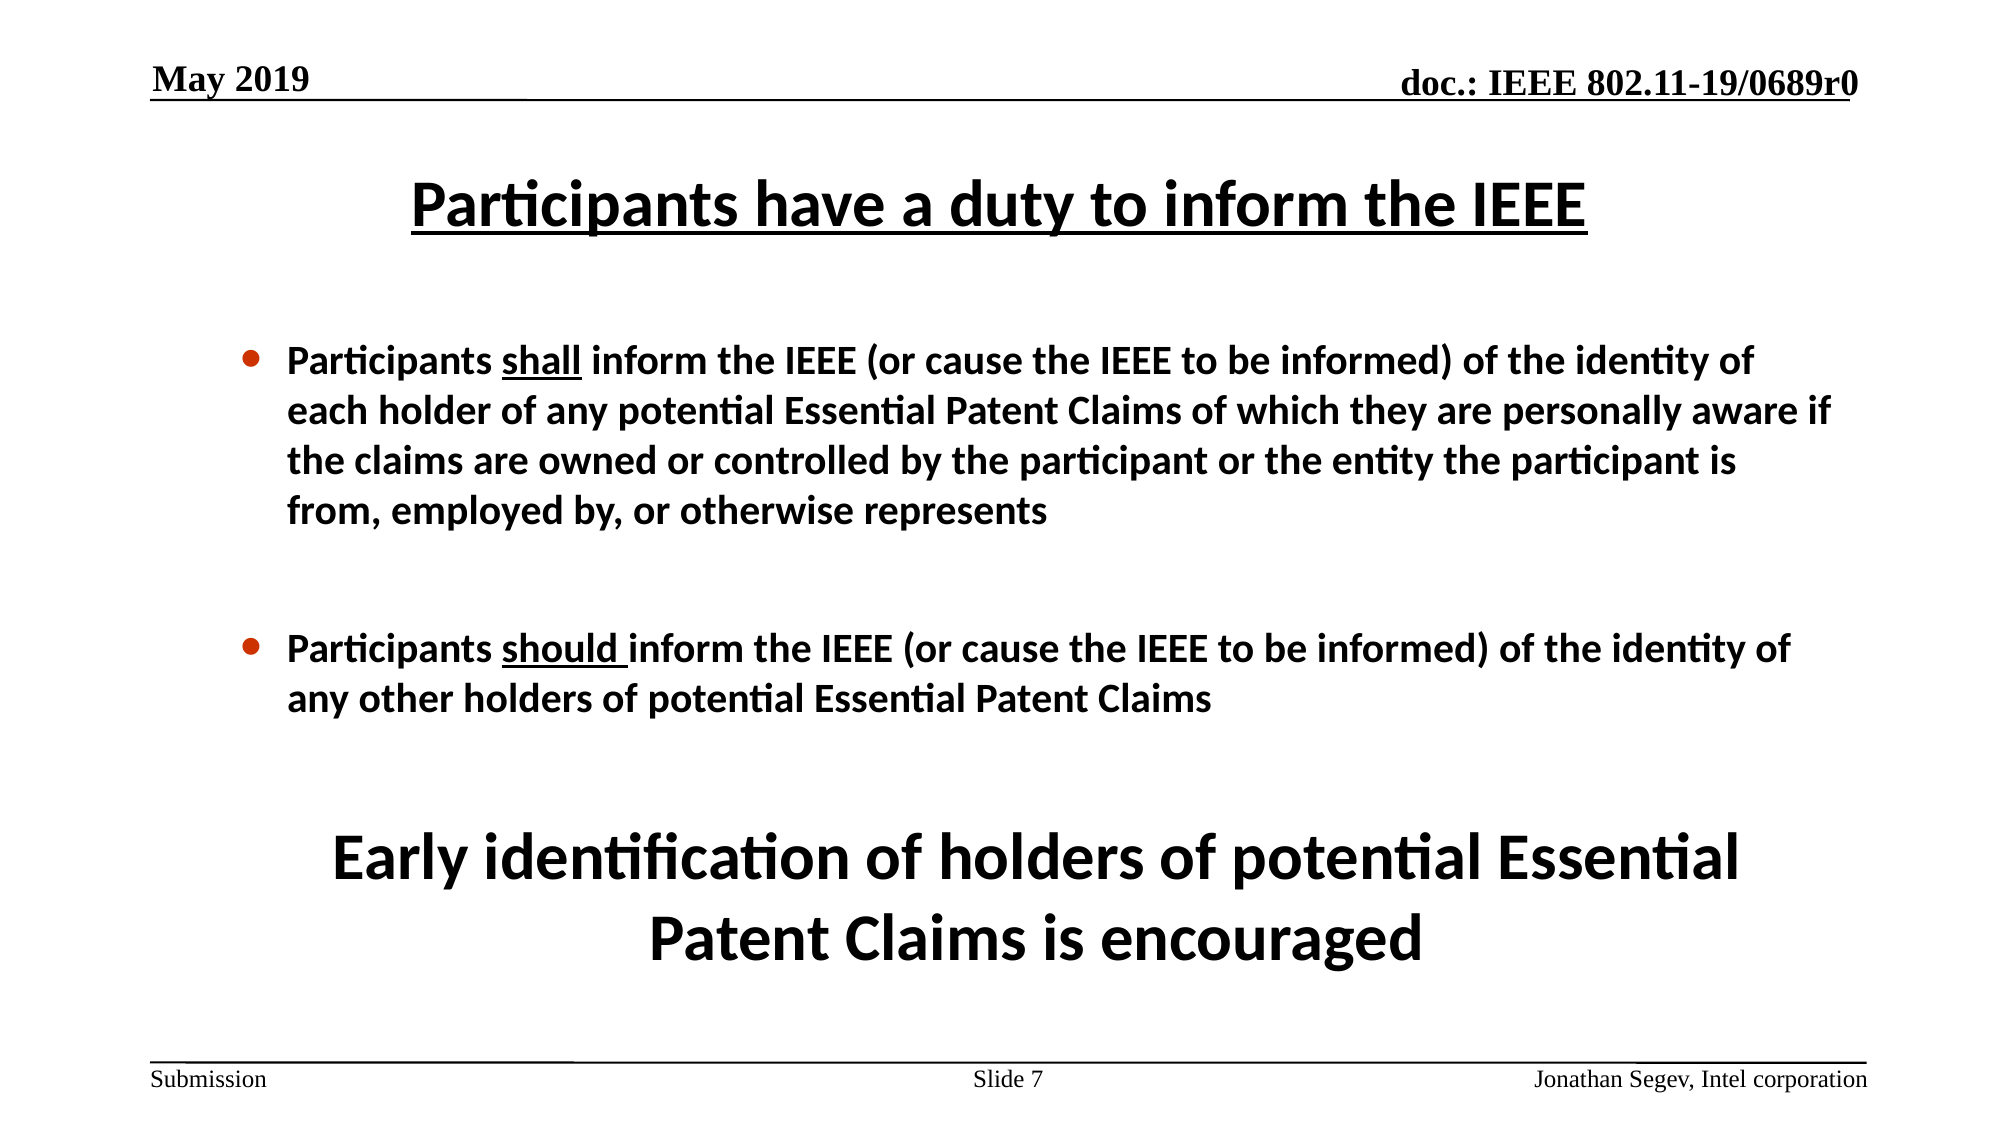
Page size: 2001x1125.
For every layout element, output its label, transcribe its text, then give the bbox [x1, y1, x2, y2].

footer Jonathan Segev, Intel corporation [1171, 1061, 1869, 1093]
title Participants have a duty to inform the IEEE [149, 112, 1850, 288]
slide_number Slide 7 [950, 1061, 1067, 1123]
list Participants shall inform the IEEE (or cause the IEEE to be informed) of the identity of each holder of any potential Essential Patent Claims of which they are personally aware if the claims are owned or controlled by the participant or the entity the participant is from, employed by, or otherwise represents Participants should inform the IEEE (or cause the IEEE to be informed) of the identity of any other holders of potential Essential Patent Claims Early identification of holders of potential Essential Patent Claims is encouraged [149, 324, 1850, 1000]
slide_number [152, 54, 563, 100]
